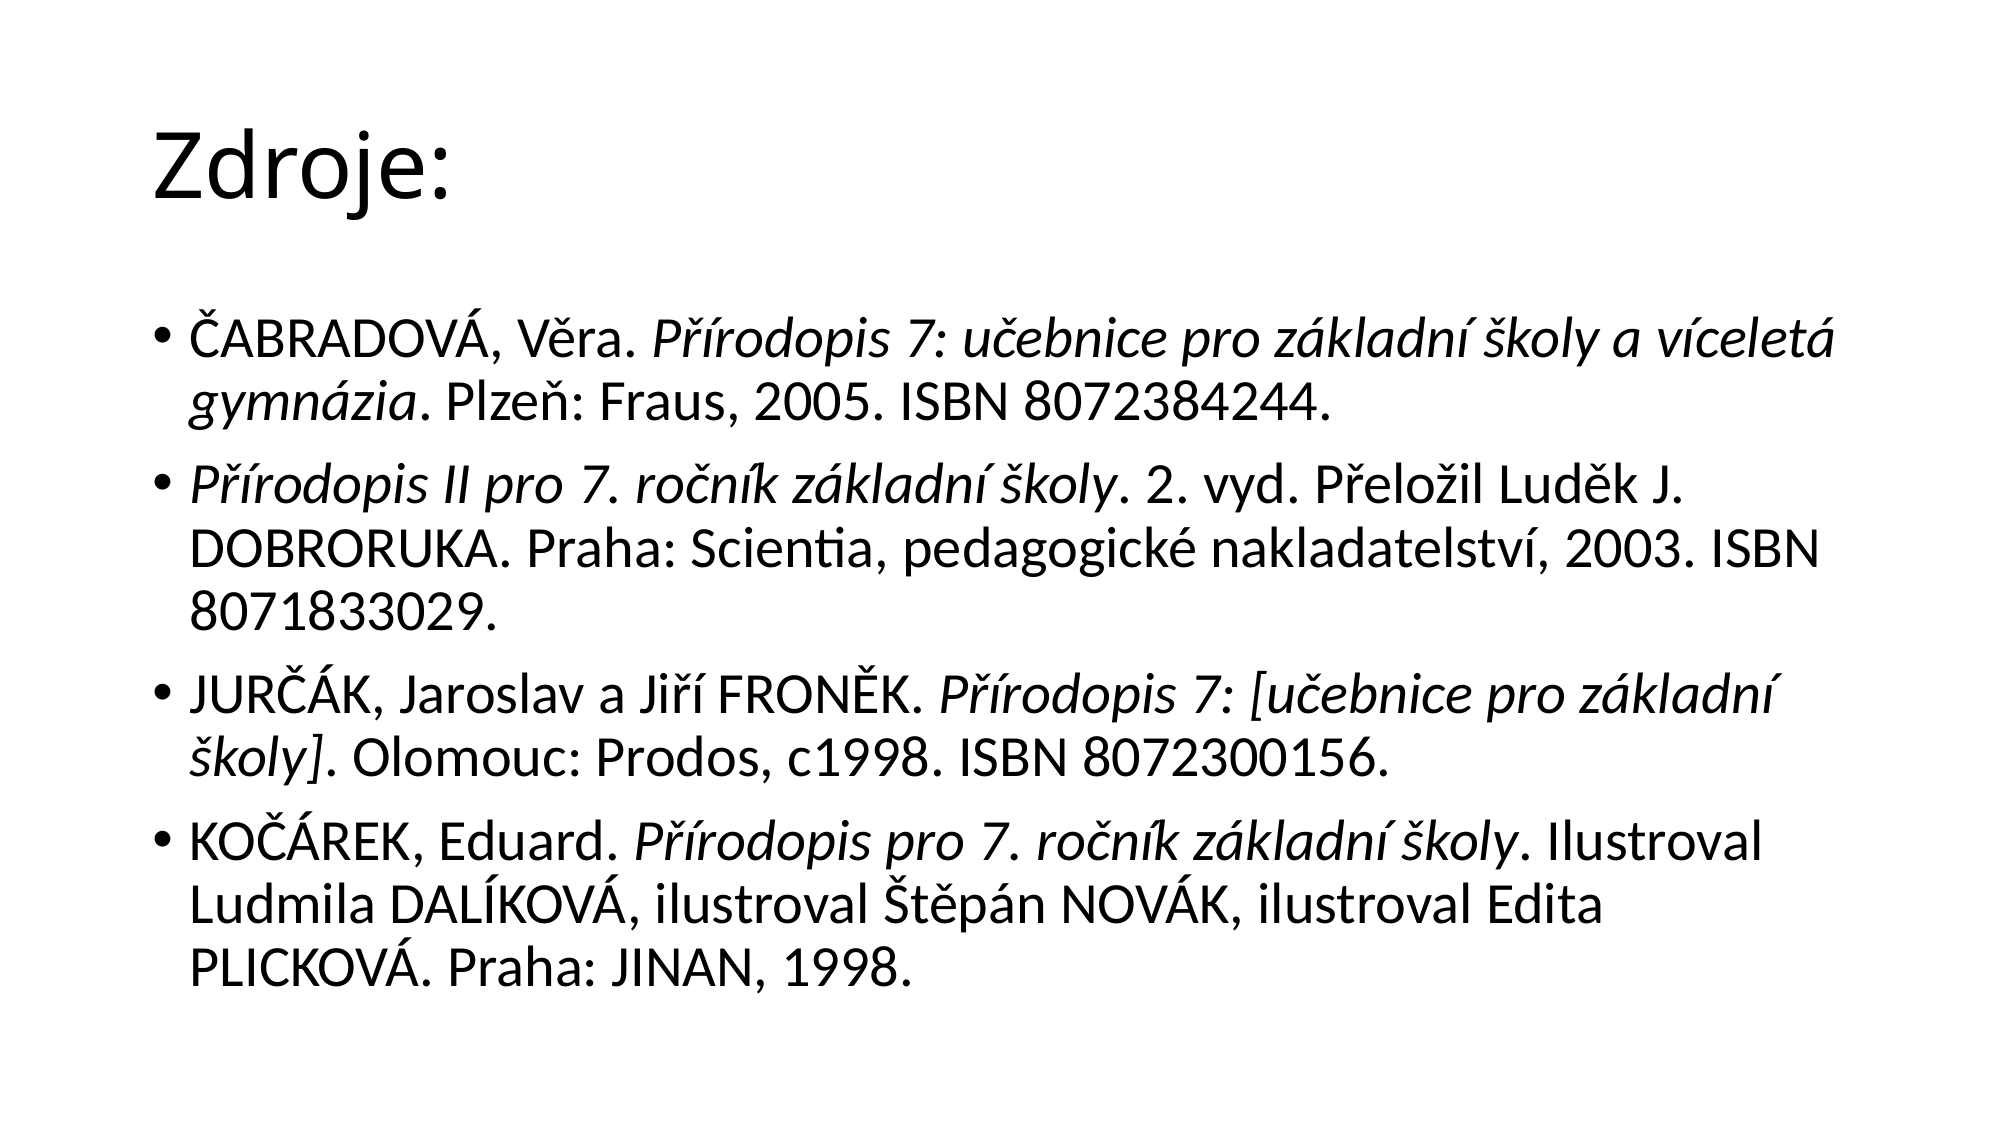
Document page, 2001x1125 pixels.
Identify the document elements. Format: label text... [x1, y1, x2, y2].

title Zdroje: [137, 59, 1863, 278]
list ČABRADOVÁ, Věra. Přírodopis 7: učebnice pro základní školy a víceletá gymnázia. Plzeň: Fraus, 2005. ISBN 8072384244. Přírodopis II pro 7. ročník základní školy. 2. vyd. Přeložil Luděk J. DOBRORUKA. Praha: Scientia, pedagogické nakladatelství, 2003. ISBN 8071833029. JURČÁK, Jaroslav a Jiří FRONĚK. Přírodopis 7: [učebnice pro základní školy]. Olomouc: Prodos, c1998. ISBN 8072300156. KOČÁREK, Eduard. Přírodopis pro 7. ročník základní školy. Ilustroval Ludmila DALÍKOVÁ, ilustroval Štěpán NOVÁK, ilustroval Edita PLICKOVÁ. Praha: JINAN, 1998. [137, 299, 1863, 1014]
